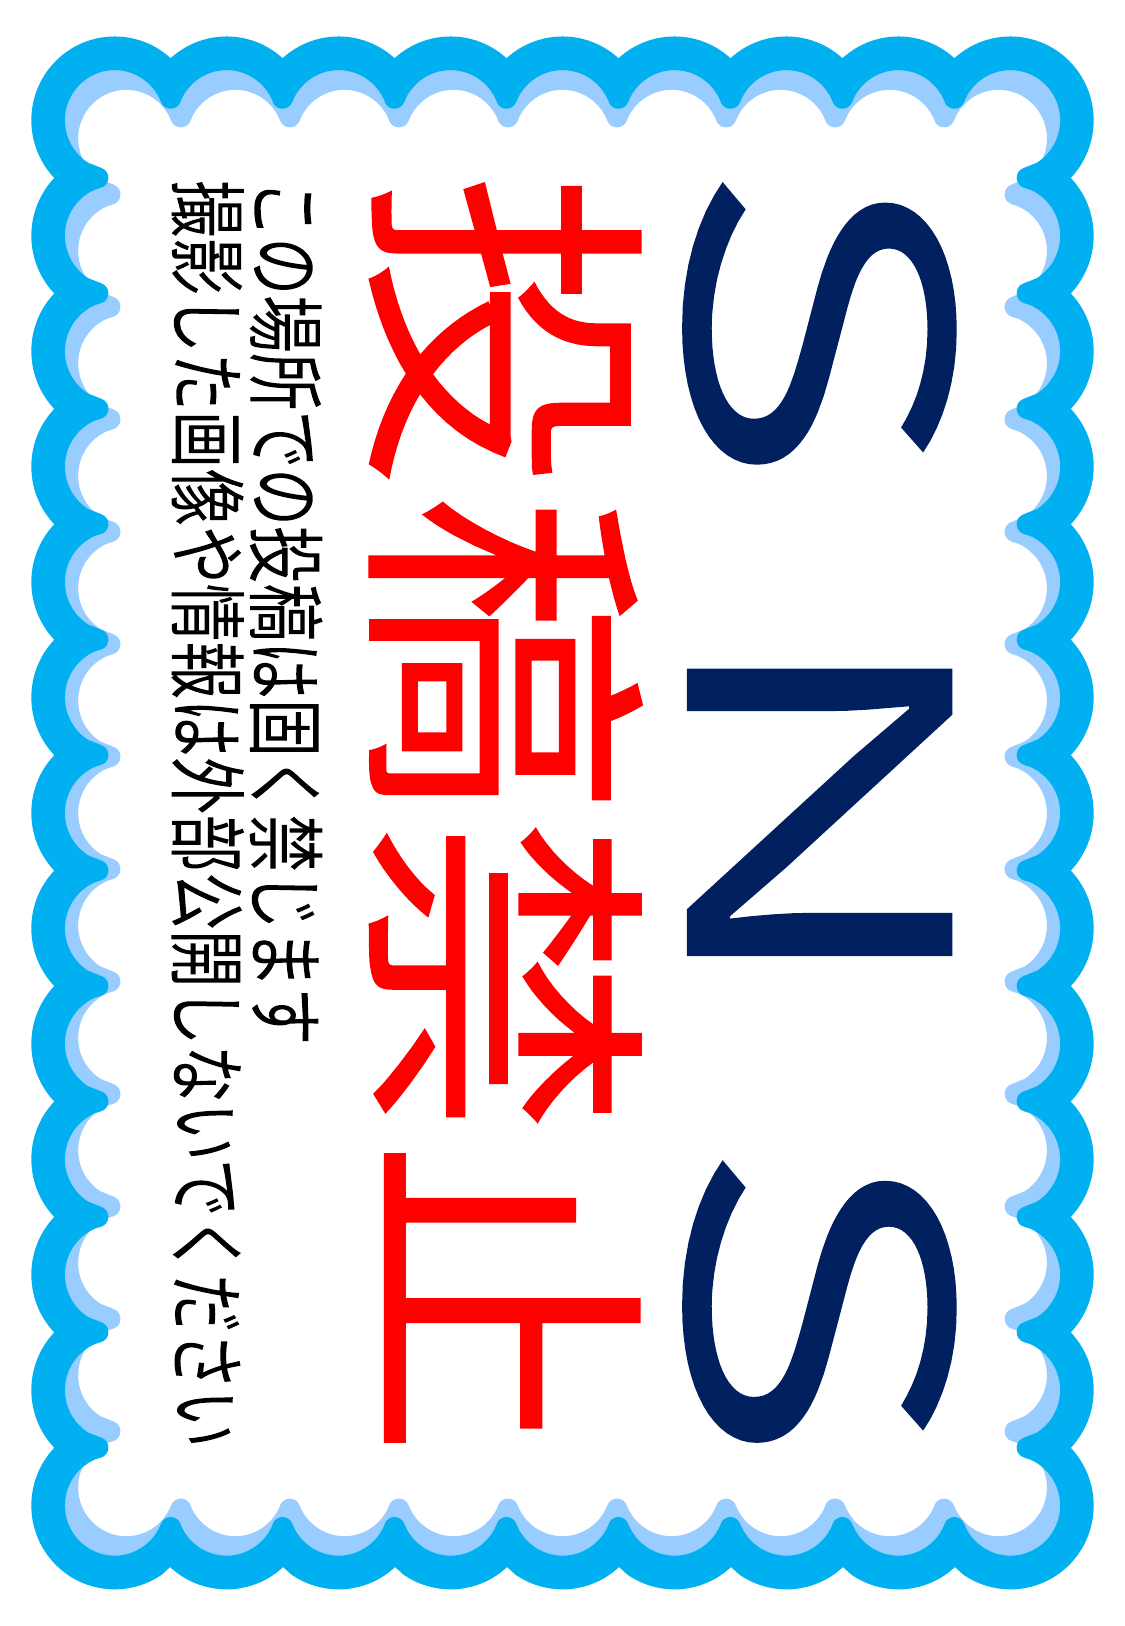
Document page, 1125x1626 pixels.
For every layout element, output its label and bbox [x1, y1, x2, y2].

text_box [41, 46, 1084, 1580]
text_box [170, 181, 957, 1444]
